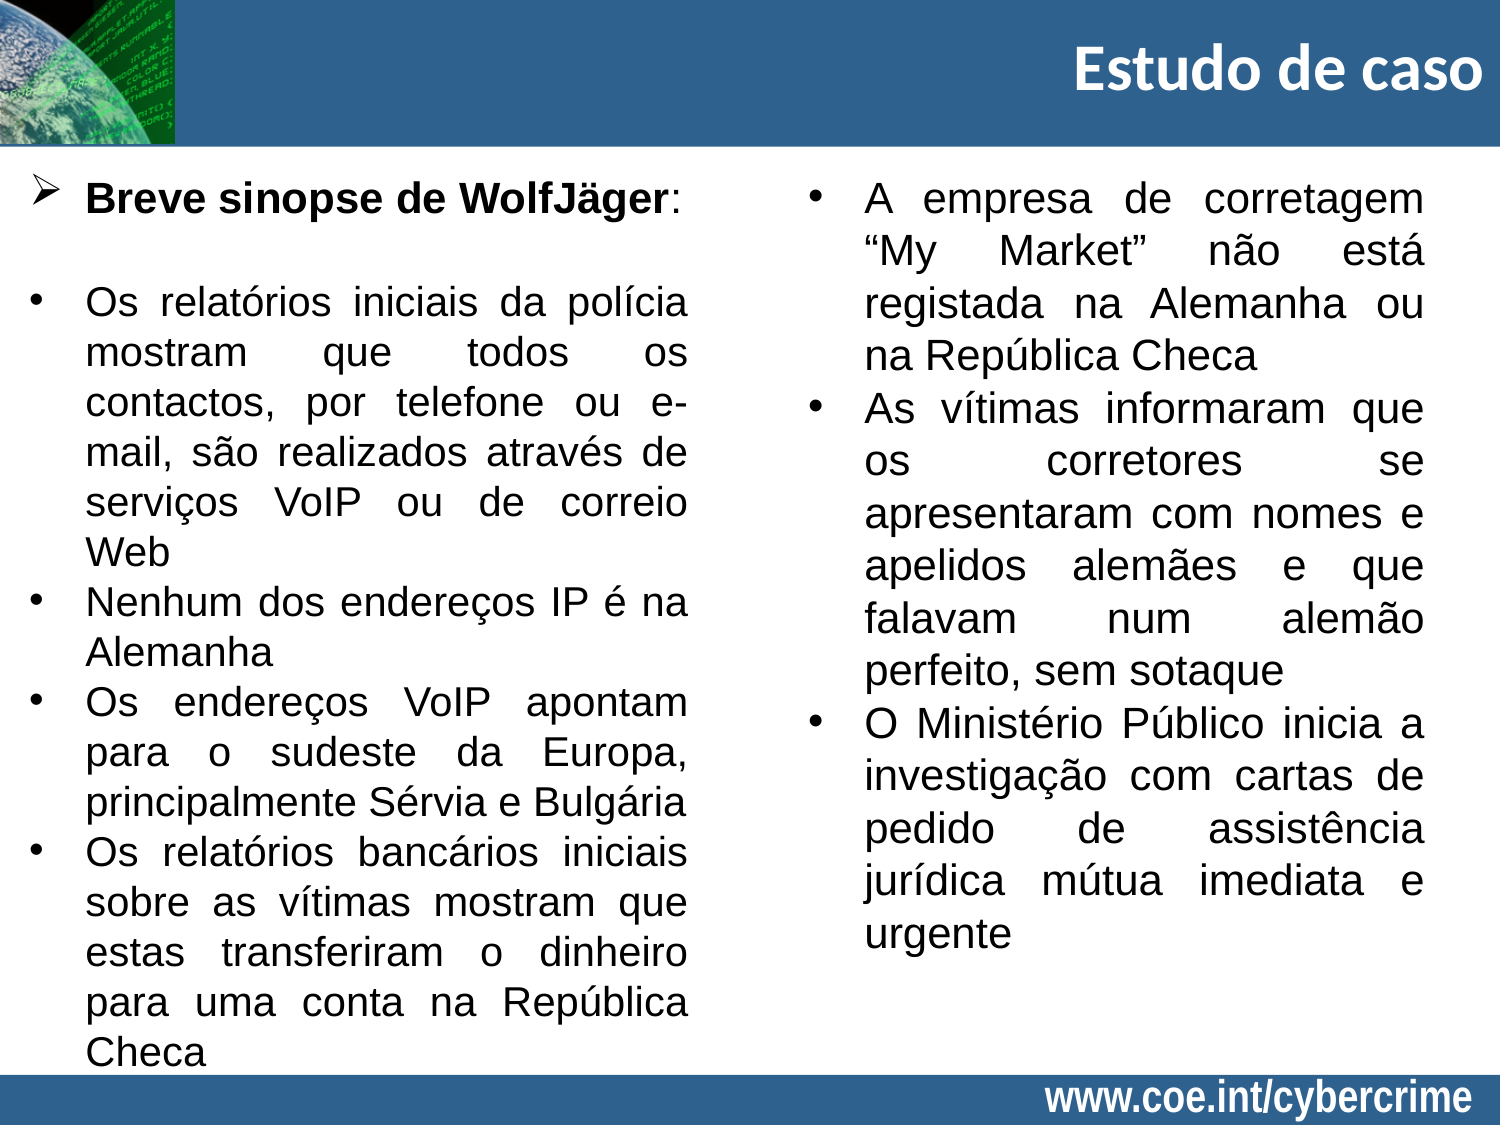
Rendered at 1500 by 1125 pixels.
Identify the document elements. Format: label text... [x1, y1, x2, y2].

text_box Estudo de caso [177, 0, 1500, 149]
picture [0, 0, 175, 144]
text_box [0, 1073, 1030, 1125]
text_box www.coe.int/cybercrime [1030, 1059, 1500, 1125]
text_box Breve sinopse de WolfJäger: Os relatórios iniciais da polícia mostram que todos os contactos, por telefone ou e-mail, são realizados através de serviços VoIP ou de correio Web Nenhum dos endereços IP é na Alemanha Os endereços VoIP apontam para o sudeste da Europa, principalmente Sérvia e Bulgária Os relatórios bancários iniciais sobre as vítimas mostram que estas transferiram o dinheiro para uma conta na República Checa [14, 161, 704, 1082]
text_box A empresa de corretagem “My Market” não está registada na Alemanha ou na República Checa As vítimas informaram que os corretores se apresentaram com nomes e apelidos alemães e que falavam num alemão perfeito, sem sotaque O Ministério Público inicia a investigação com cartas de pedido de assistência jurídica mútua imediata e urgente [793, 161, 1440, 1017]
